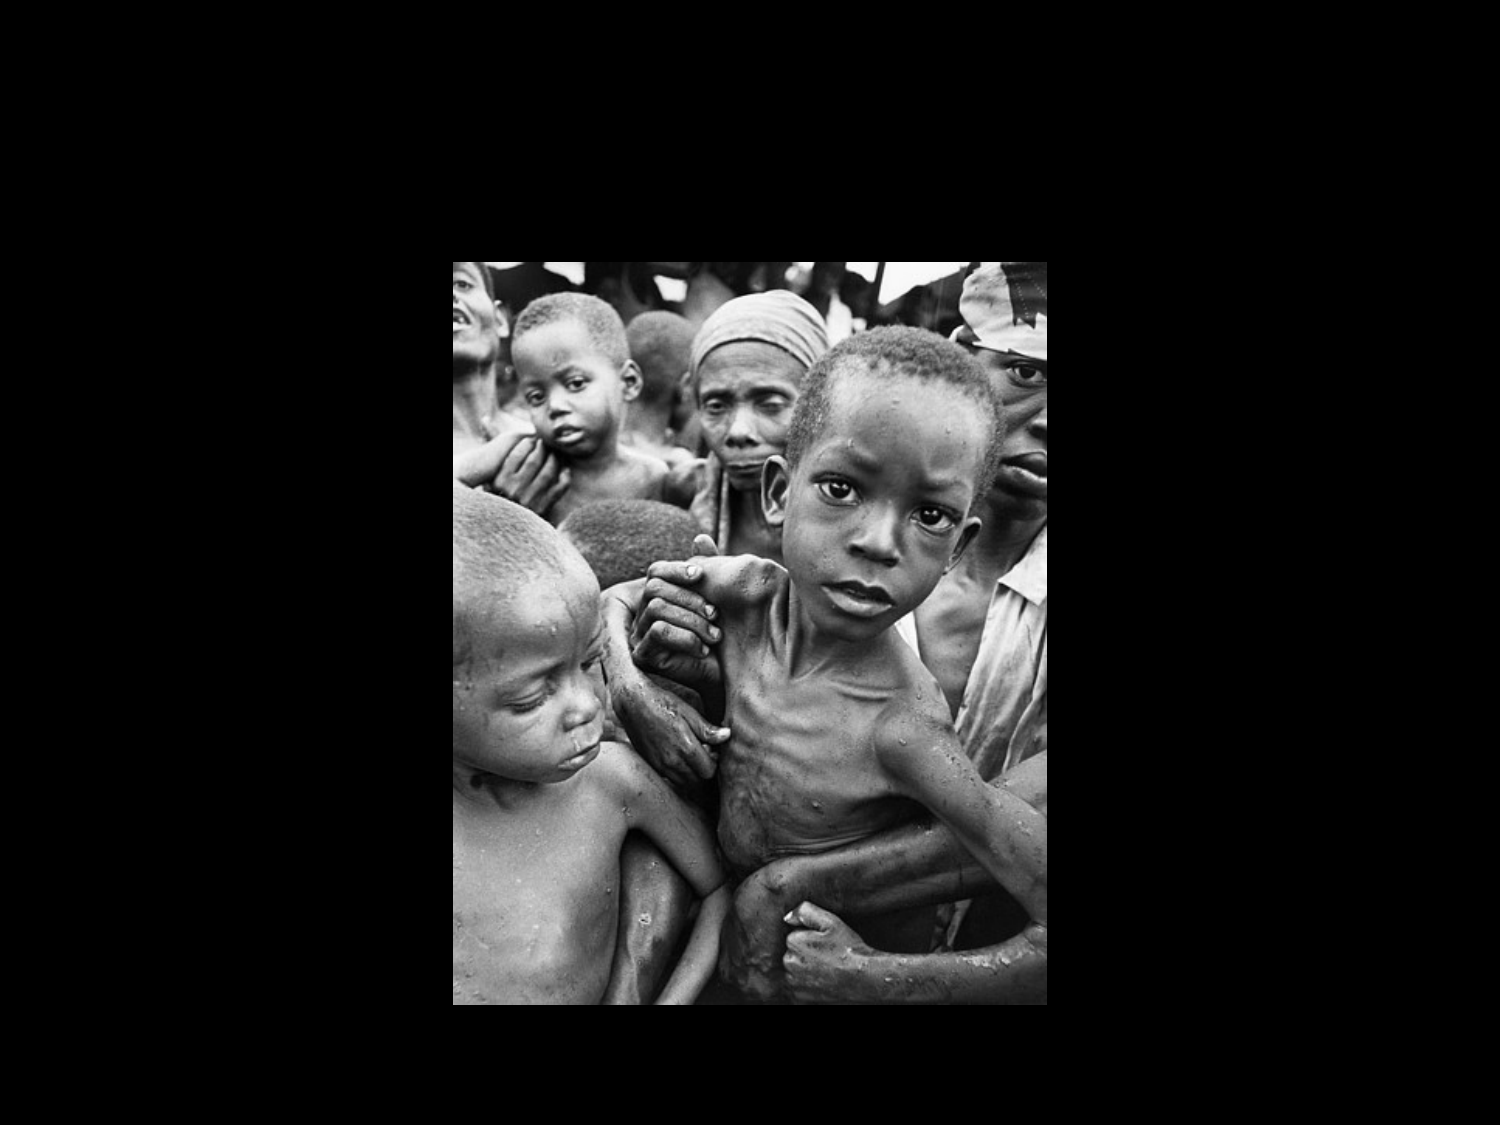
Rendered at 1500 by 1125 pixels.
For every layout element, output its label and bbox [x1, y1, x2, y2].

list [453, 262, 1047, 1006]
